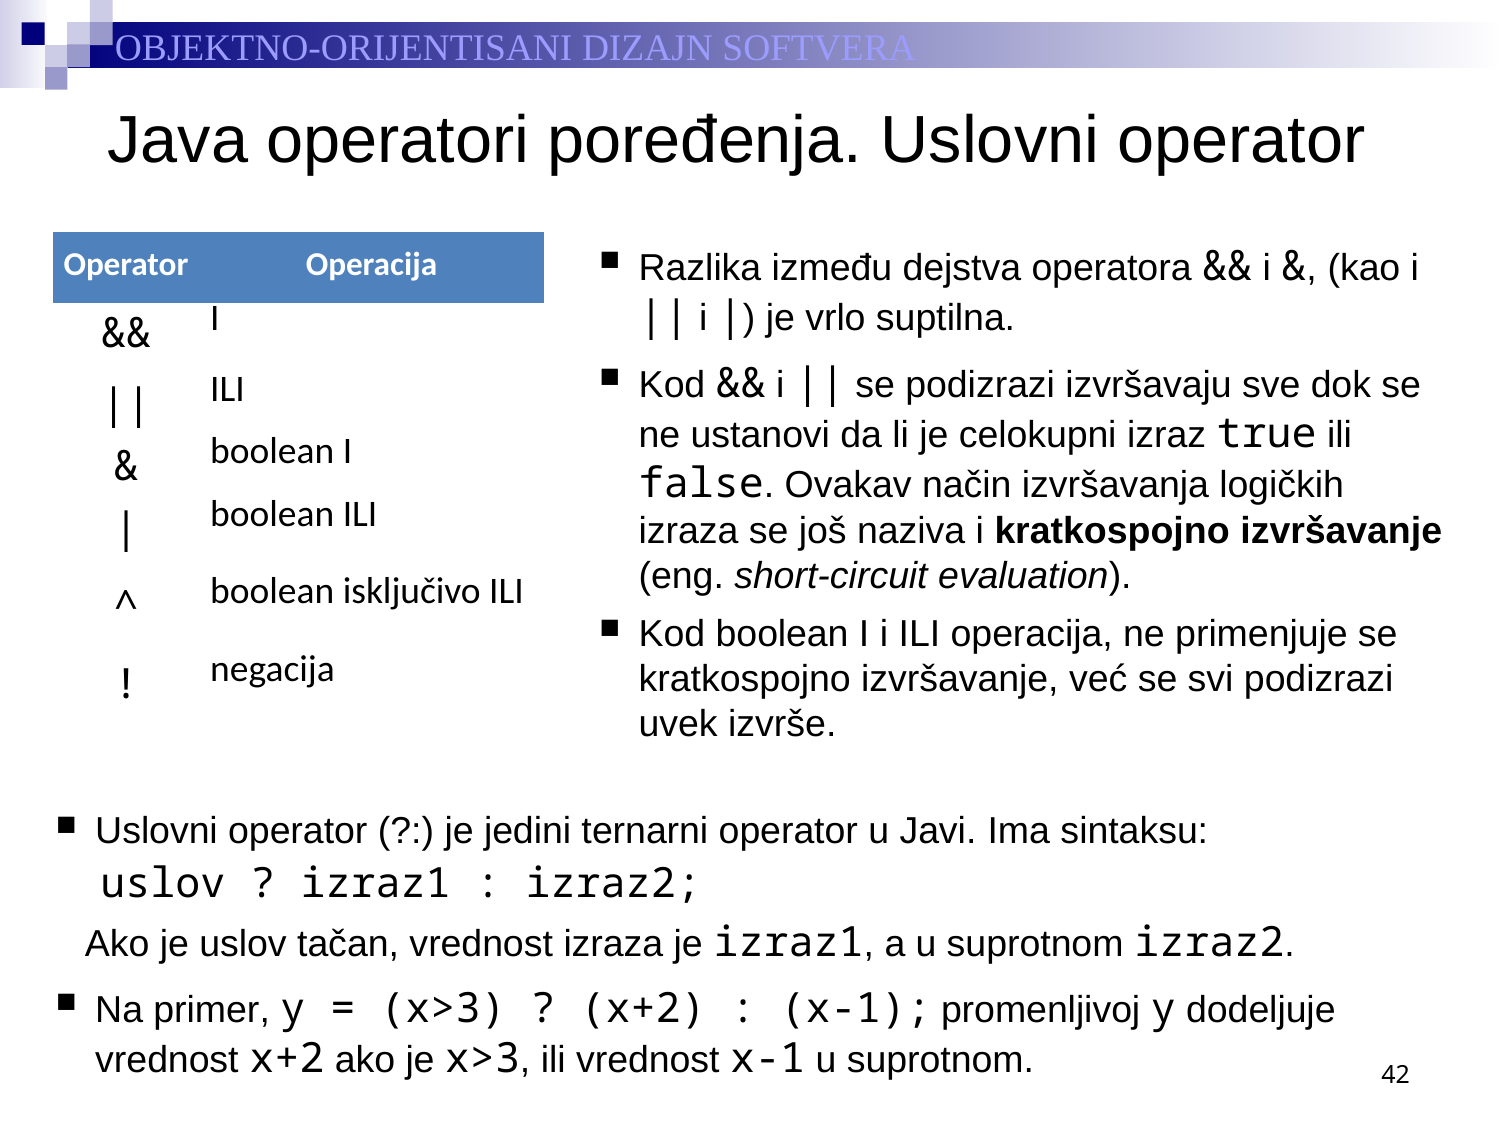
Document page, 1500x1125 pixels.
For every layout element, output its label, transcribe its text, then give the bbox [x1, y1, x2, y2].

table_cell | [53, 498, 199, 576]
table_cell && [53, 303, 199, 373]
table_cell ! [53, 653, 199, 710]
table_header Operacija [199, 232, 544, 303]
slide_number 42 [1074, 1024, 1426, 1101]
table_cell boolean ILI [199, 498, 544, 576]
table_header Operator [53, 232, 199, 303]
title Java operatori poređenja. Uslovni operator [92, 75, 1400, 197]
table_cell negacija [199, 653, 544, 710]
table_cell I [199, 303, 544, 373]
table_cell & [53, 436, 199, 498]
table_cell ILI [199, 373, 544, 436]
text_box Razlika između dejstva operatora && i &, (kao i || i |) je vrlo suptilna. Kod && i || se podizrazi izvršavaju sve dok se ne ustanovi da li je celokupni izraz true ili false. Ovakav način izvršavanja logičkih izraza se još naziva i kratkospojno izvršavanje (eng. short-circuit evaluation). Kod boolean I i ILI operacija, ne primenjuje se kratkospojno izvršavanje, već se svi podizrazi uvek izvrše. [584, 231, 1459, 752]
table_cell boolean isključivo ILI [199, 576, 544, 653]
text_box Uslovni operator (?:) je jedini ternarni operator u Javi. Ima sintaksu: uslov ? izraz1 : izraz2; Ako je uslov tačan, vrednost izraza je izraz1, a u suprotnom izraz2. Na primer, y = (x>3) ? (x+2) : (x-1); promenljivoj y dodeljuje vrednost x+2 ako je x>3, ili vrednost x-1 u suprotnom. [41, 798, 1471, 1089]
table_cell ^ [53, 576, 199, 653]
table_cell boolean I [199, 436, 544, 498]
table_cell || [53, 373, 199, 436]
